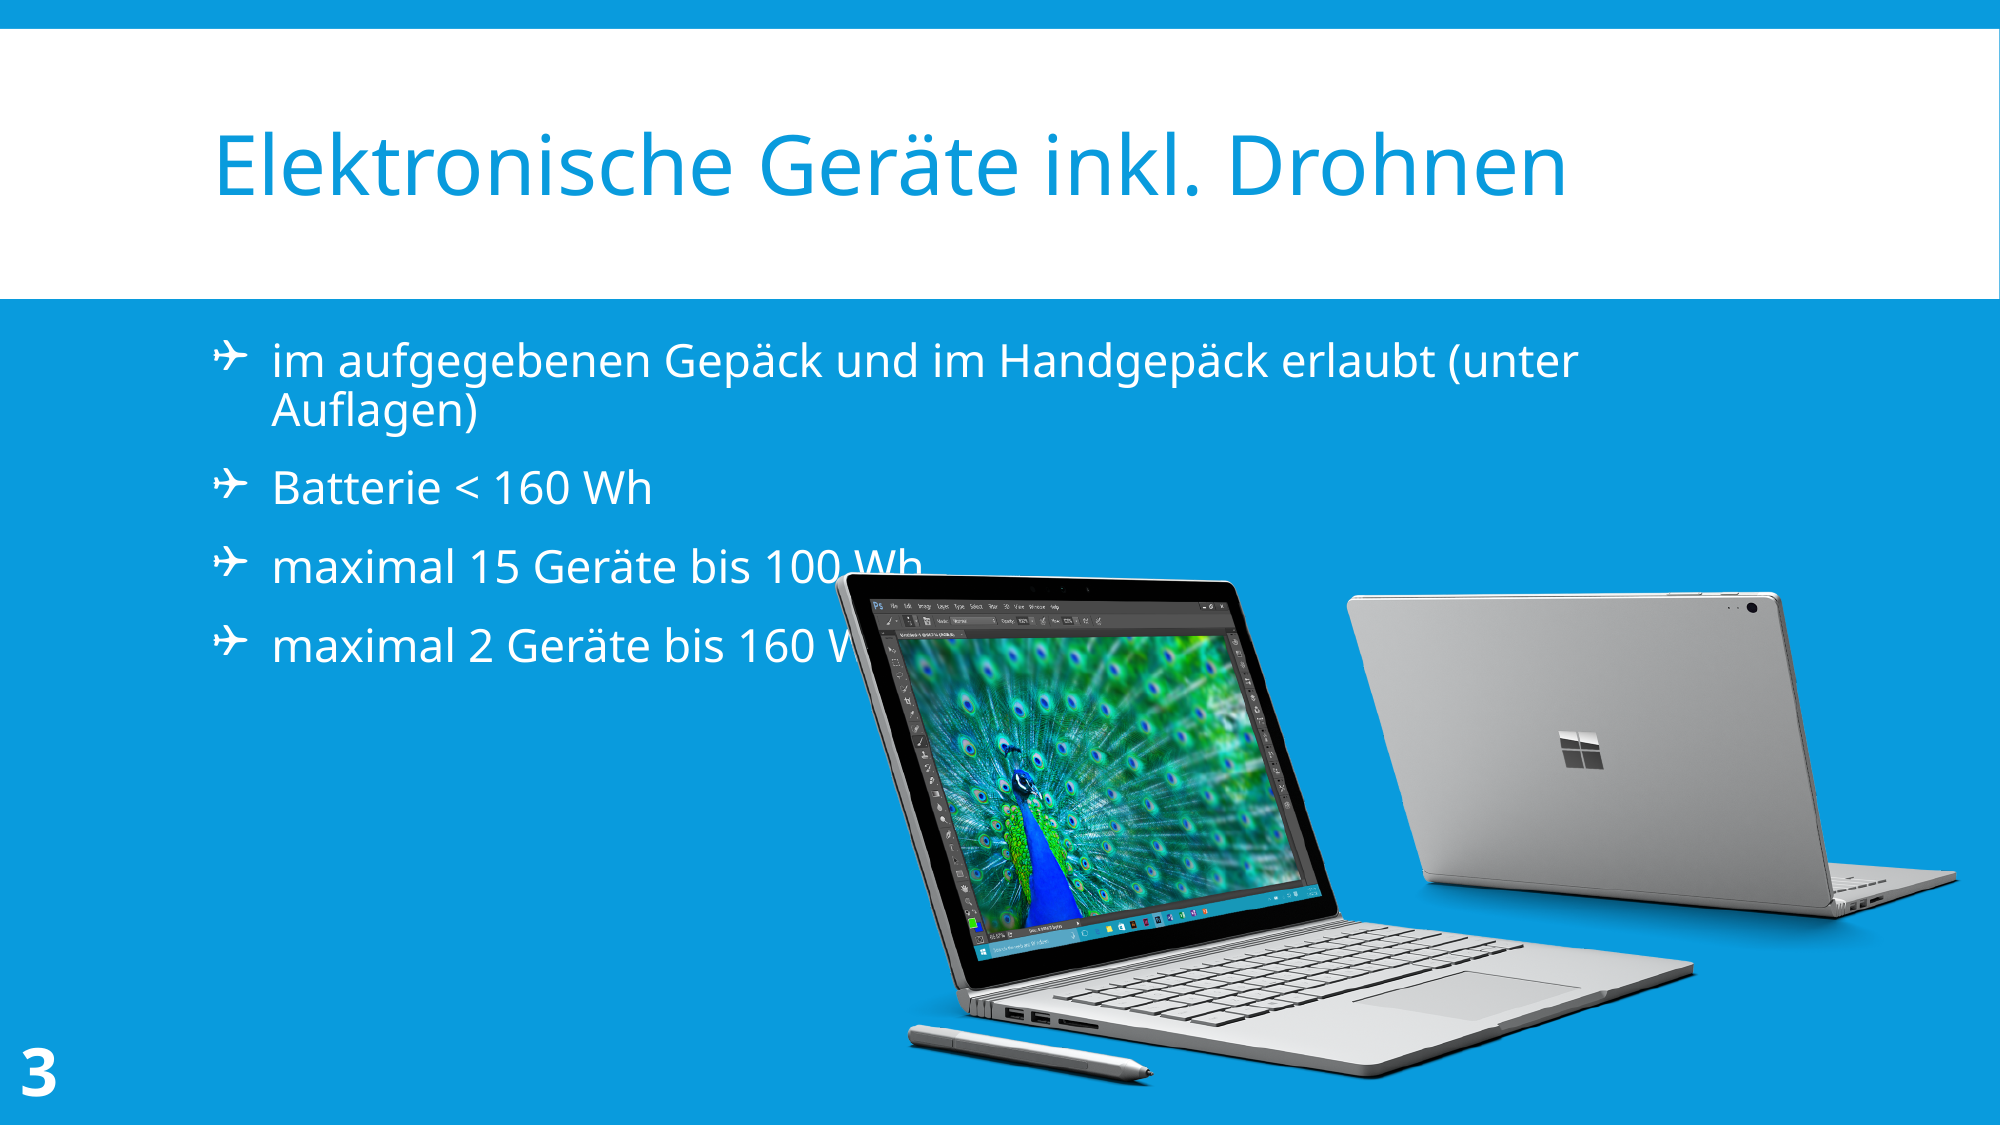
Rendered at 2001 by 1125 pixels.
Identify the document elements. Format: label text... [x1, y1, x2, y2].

picture [832, 555, 1693, 1077]
title Elektronische Geräte inkl. Drohnen [197, 46, 1803, 295]
picture [908, 1025, 1153, 1083]
slide_number 3 [12, 1044, 169, 1105]
picture [1347, 592, 1956, 918]
list im aufgegebenen Gepäck und im Handgepäck erlaubt (unter Auflagen) Batterie < 160 Wh maximal 15 Geräte bis 100 Wh maximal 2 Geräte bis 160 Wh [197, 329, 1803, 1020]
